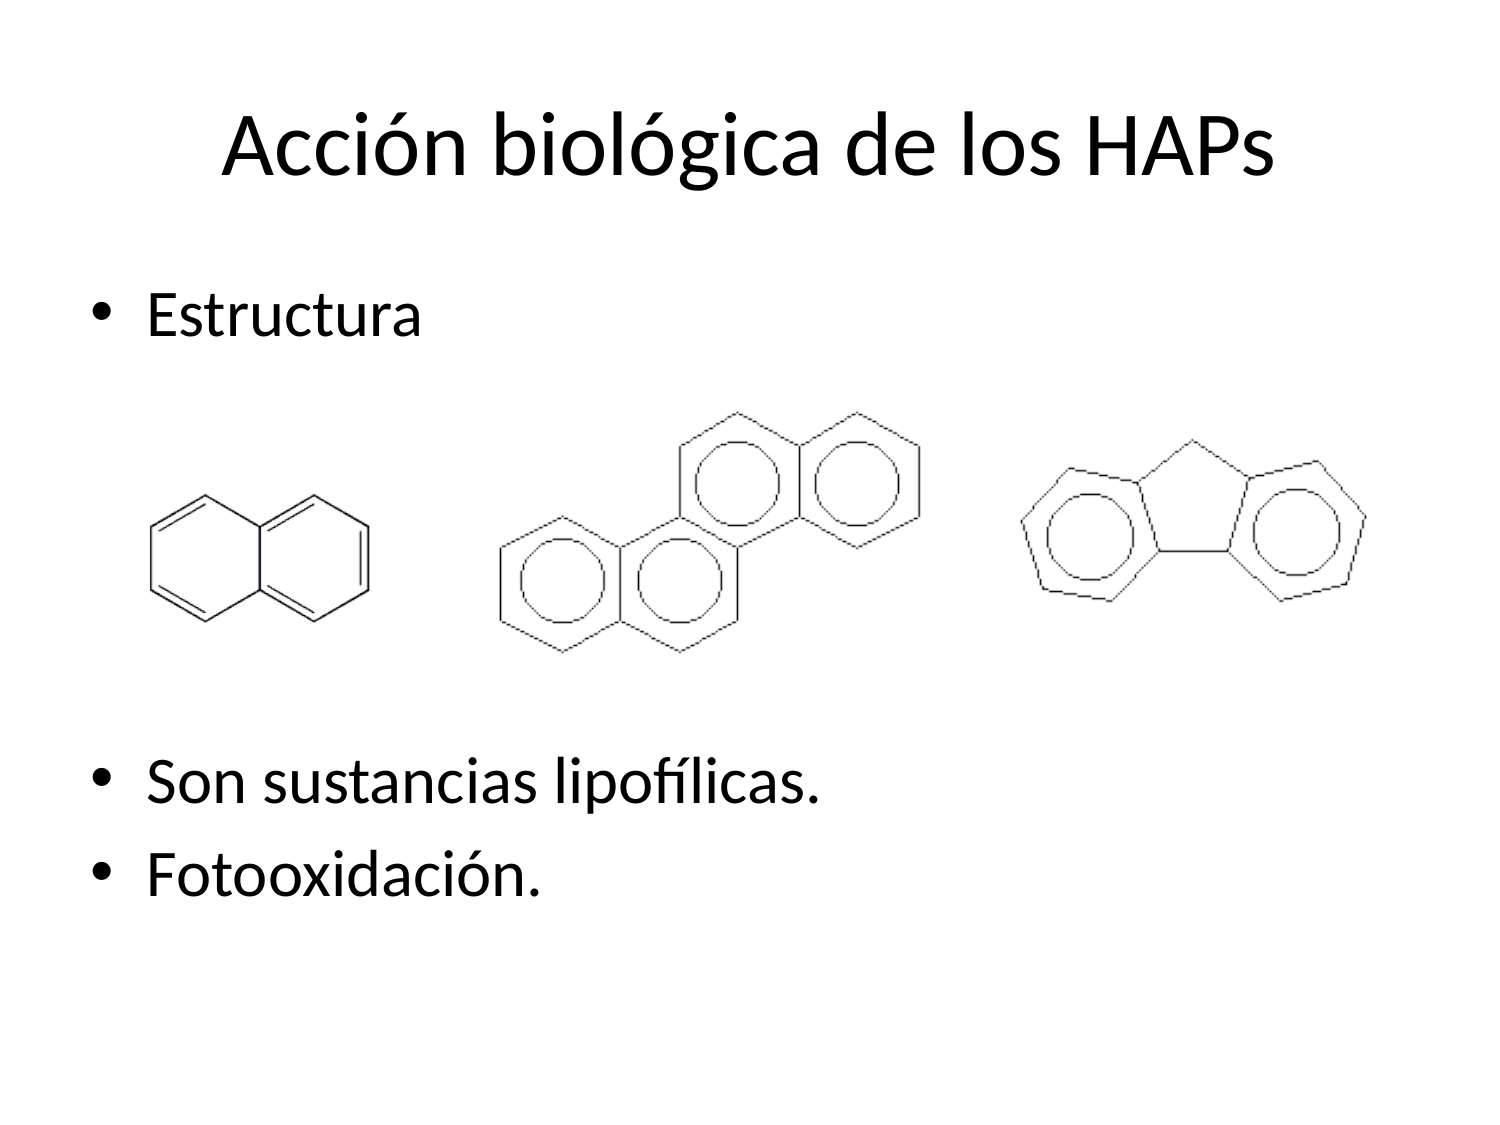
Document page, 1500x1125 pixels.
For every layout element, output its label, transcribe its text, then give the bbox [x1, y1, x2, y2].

picture [430, 361, 1436, 705]
list Estructura Son sustancias lipofílicas. Fotooxidación. [75, 262, 1425, 1005]
title Acción biológica de los HAPs [75, 45, 1425, 233]
picture [147, 491, 373, 627]
